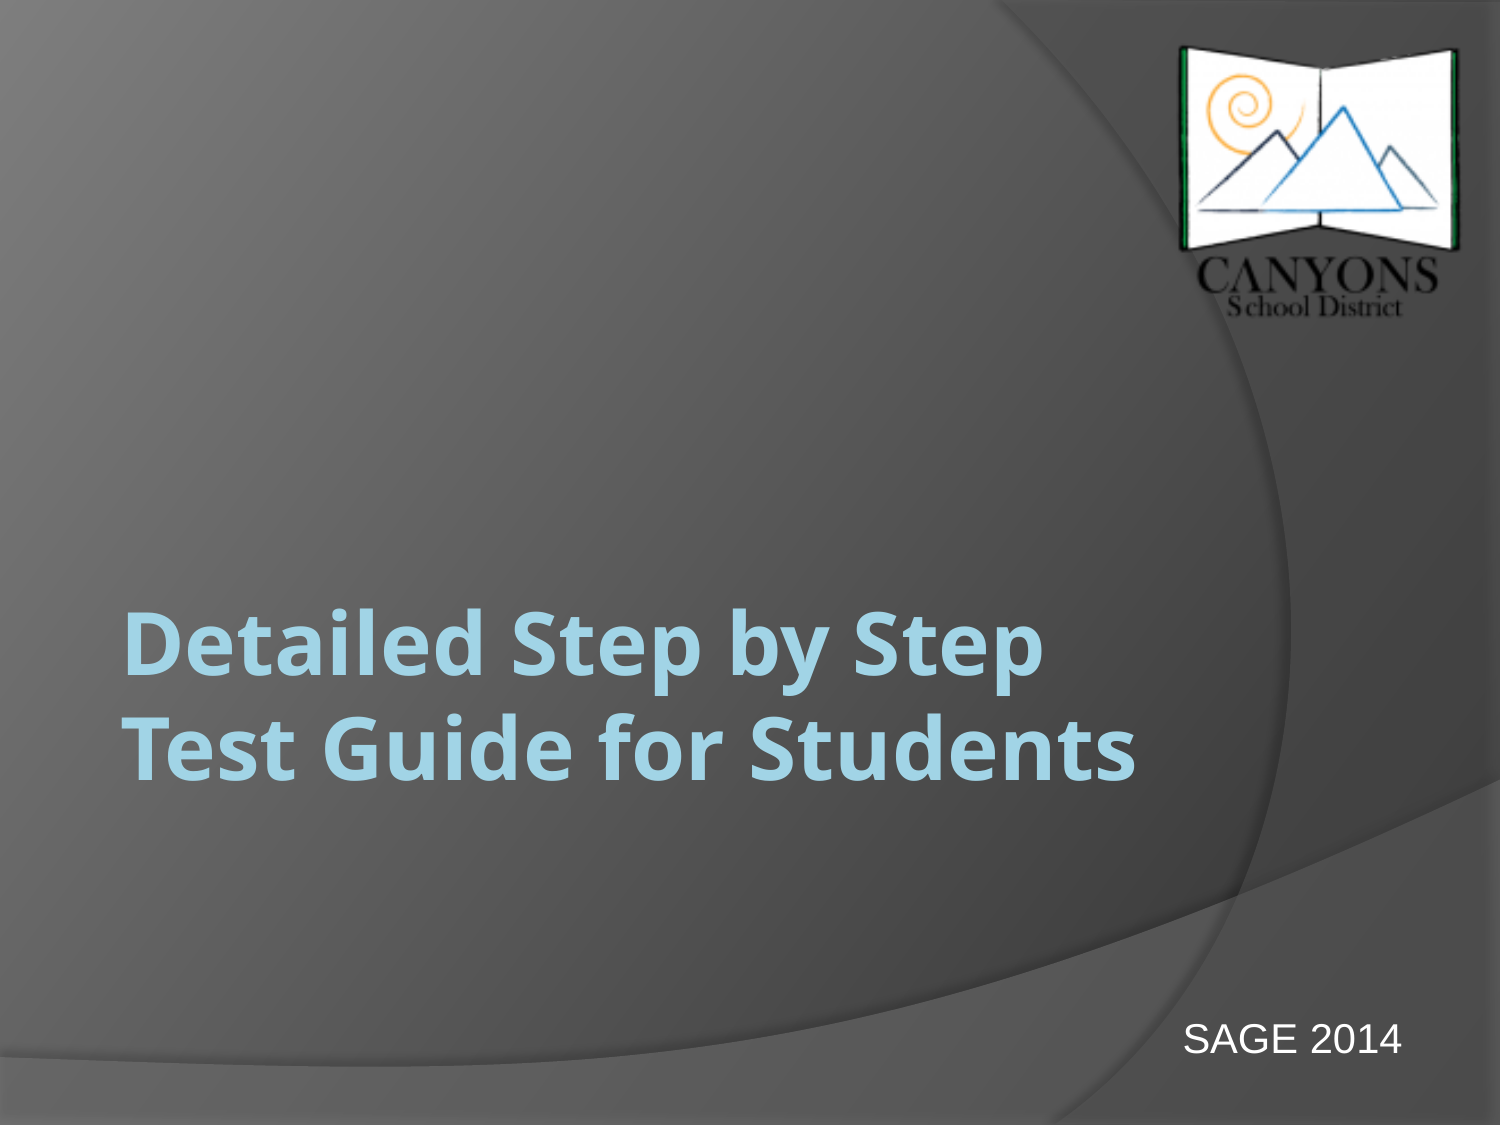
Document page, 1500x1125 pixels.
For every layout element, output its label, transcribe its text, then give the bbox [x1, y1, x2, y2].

title Detailed Step by Step Test Guide for Students [112, 587, 1200, 888]
picture [1174, 42, 1465, 321]
list SAGE 2014 [1175, 763, 1459, 1062]
